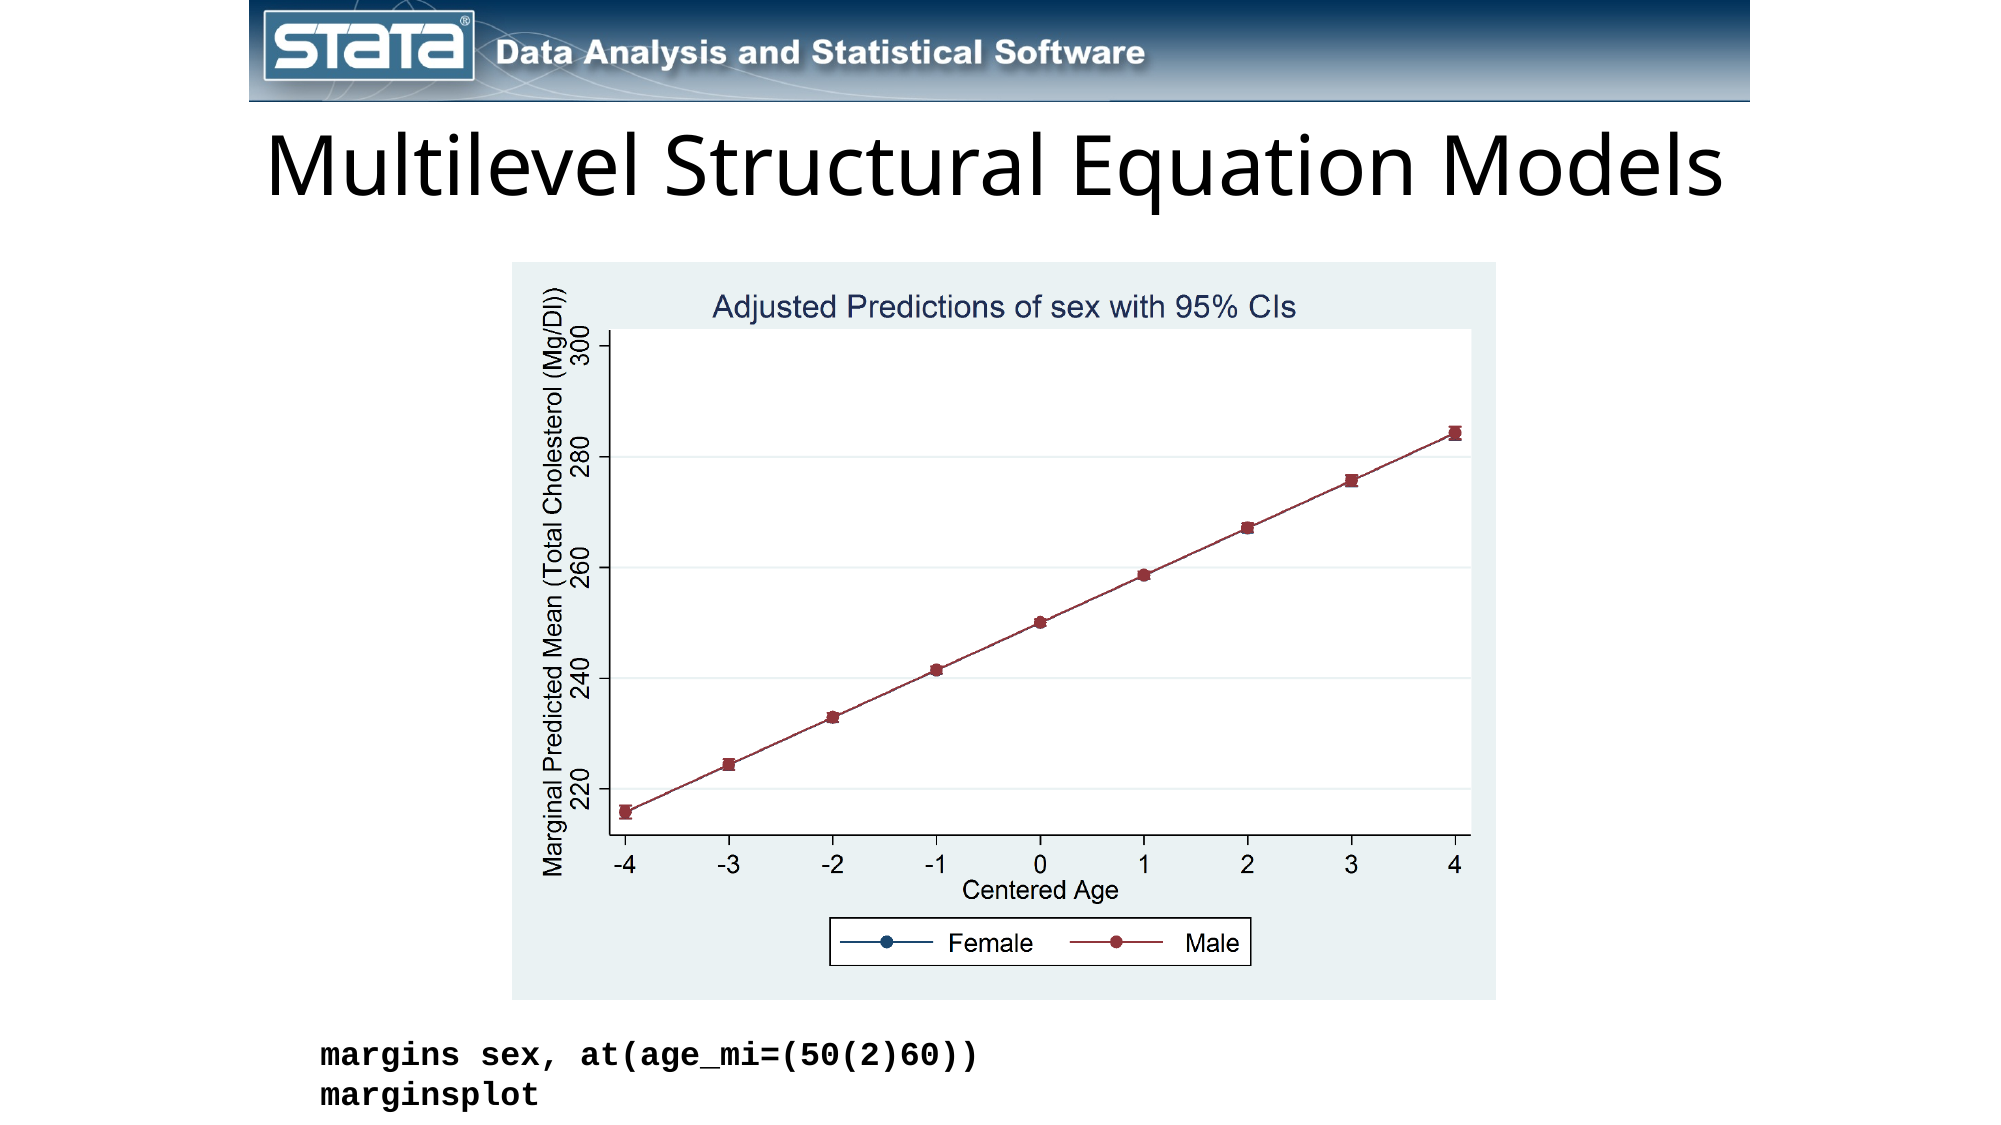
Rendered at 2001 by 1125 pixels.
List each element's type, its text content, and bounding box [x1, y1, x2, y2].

text_box margins sex, at(age_mi=(50(2)60)) marginsplot [305, 1024, 996, 1120]
title Multilevel Structural Equation Models [249, 102, 1750, 238]
picture [249, 0, 1750, 102]
picture [512, 262, 1496, 1000]
